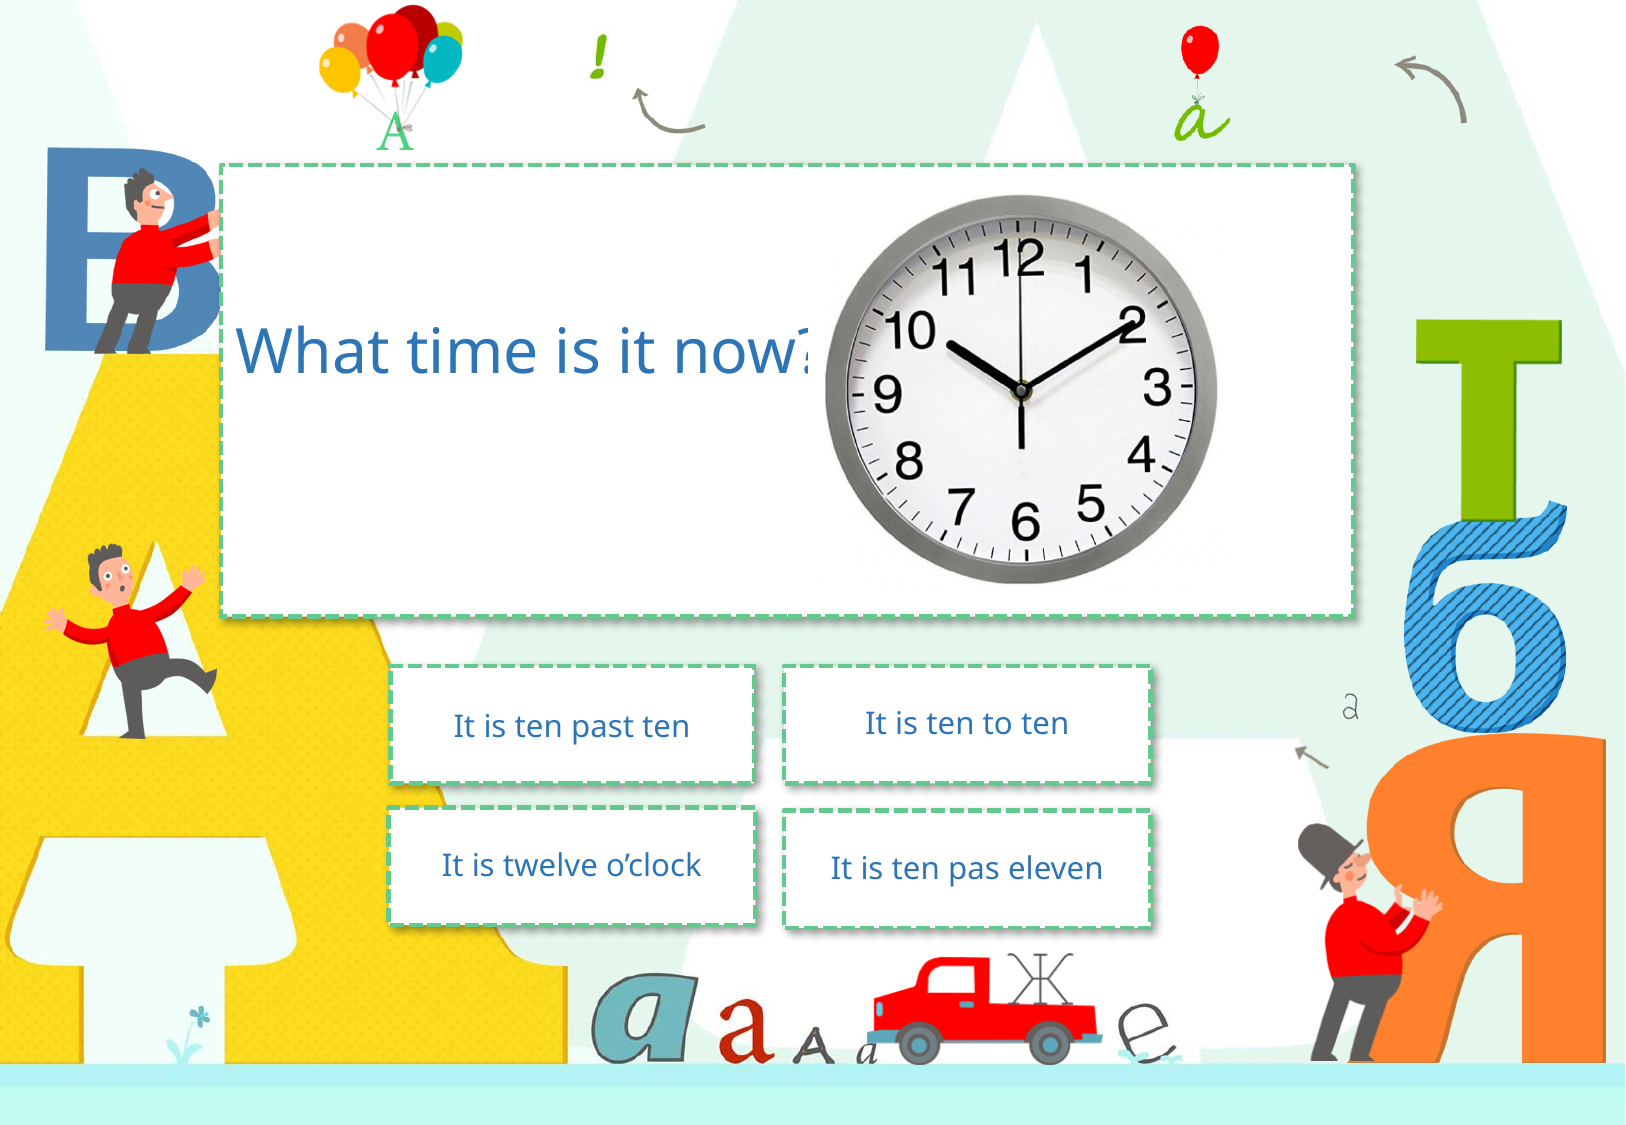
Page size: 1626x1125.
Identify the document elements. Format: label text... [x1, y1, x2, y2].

text_box It is ten pas eleven [784, 810, 1151, 928]
text_box It is twelve o’clock [388, 807, 756, 926]
picture [0, 0, 1626, 1125]
title What time is it now? [218, 162, 1357, 620]
text_box It is ten to ten [784, 665, 1151, 784]
text_box It is ten past ten [389, 665, 755, 785]
